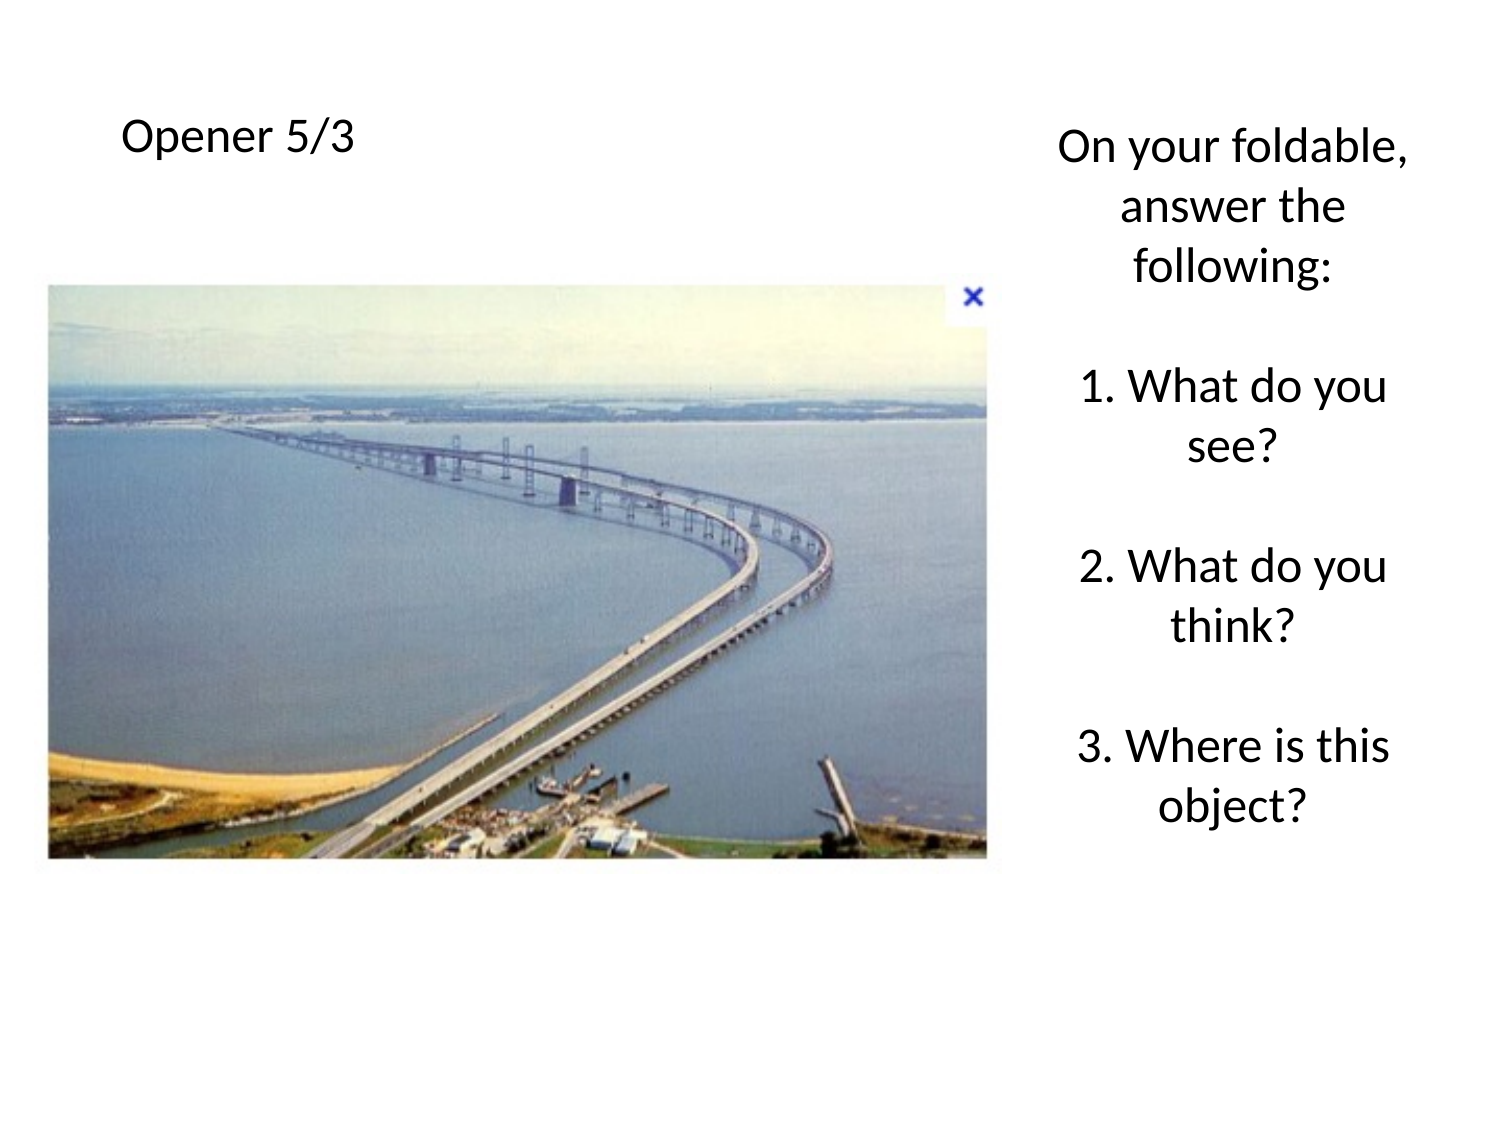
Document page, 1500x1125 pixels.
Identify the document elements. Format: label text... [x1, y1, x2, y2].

text_box Opener 5/3 [106, 95, 802, 171]
picture [34, 272, 1002, 874]
title On your foldable, answer the following: 1. What do you see? 2. What do you think? 3. Where is this object? [1041, 45, 1425, 900]
